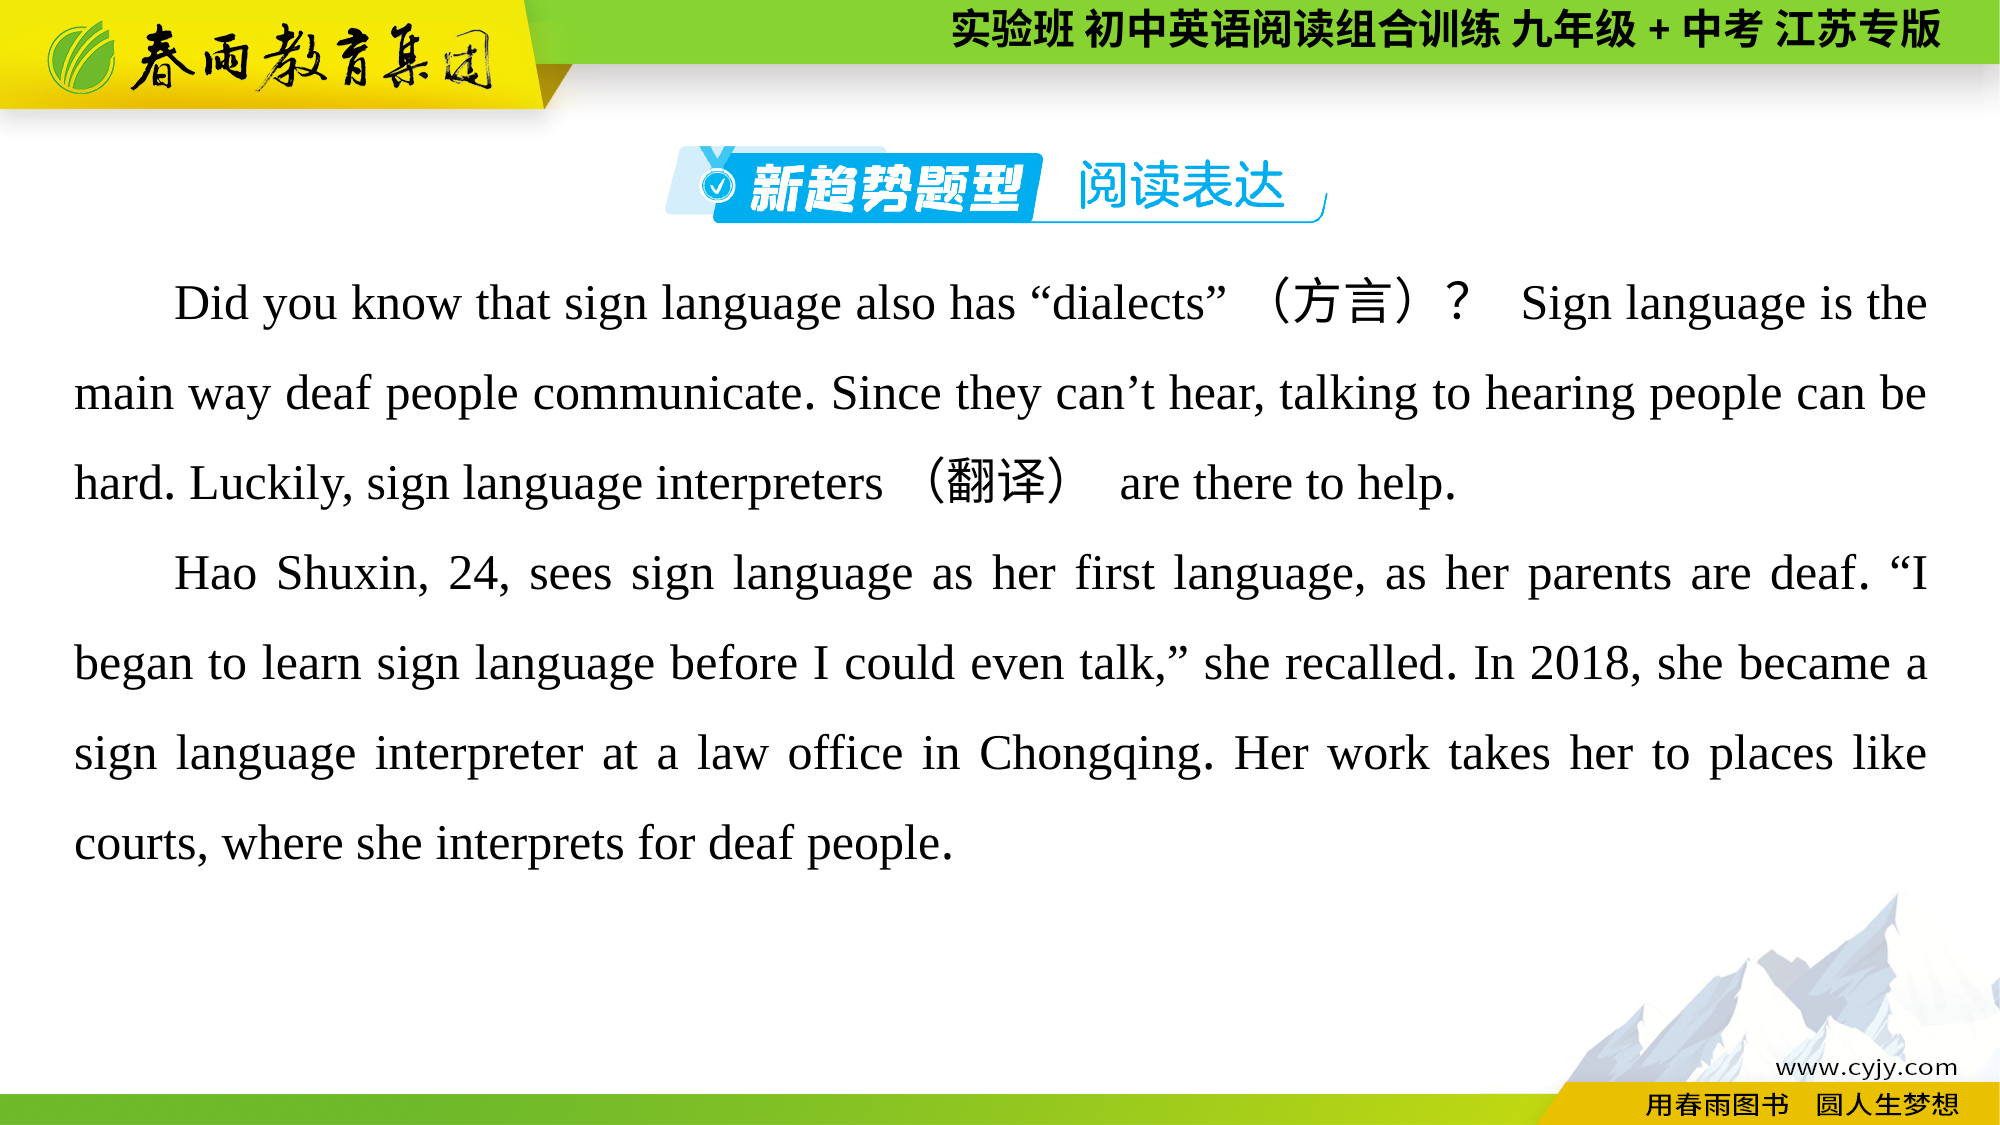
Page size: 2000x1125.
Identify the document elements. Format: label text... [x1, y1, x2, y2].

list Did you know that sign language also has “dialects”（方言）？ Sign language is the main way deaf people communicate. Since they can’t hear, talking to hearing people can be hard. Luckily, sign language interpreters（翻译） are there to help. Hao Shuxin, 24, sees sign language as her first language, as her parents are deaf. “I began to learn sign language before I could even talk,” she recalled. In 2018, she became a sign language interpreter at a law office in Chongqing. Her work takes her to places like courts, where she interprets for deaf people. [59, 231, 1944, 872]
picture [0, 0, 2000, 1125]
